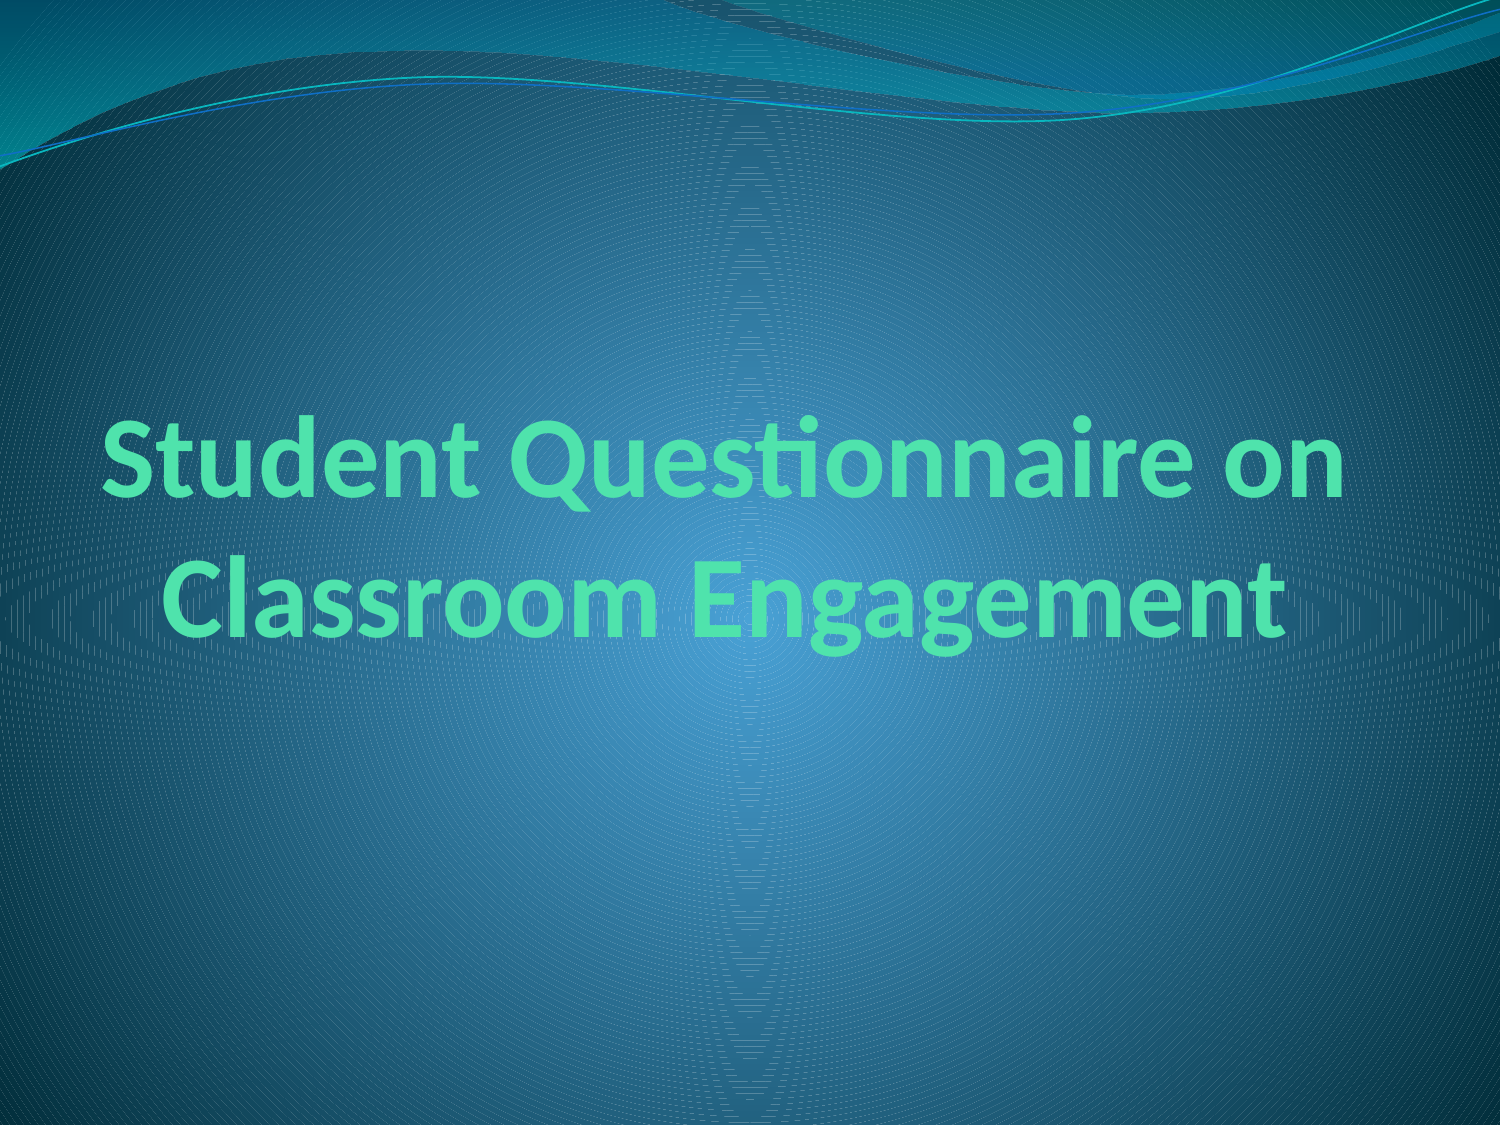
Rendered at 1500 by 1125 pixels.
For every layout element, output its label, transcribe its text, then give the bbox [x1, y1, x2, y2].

title Student Questionnaire on Classroom Engagement [87, 437, 1363, 661]
